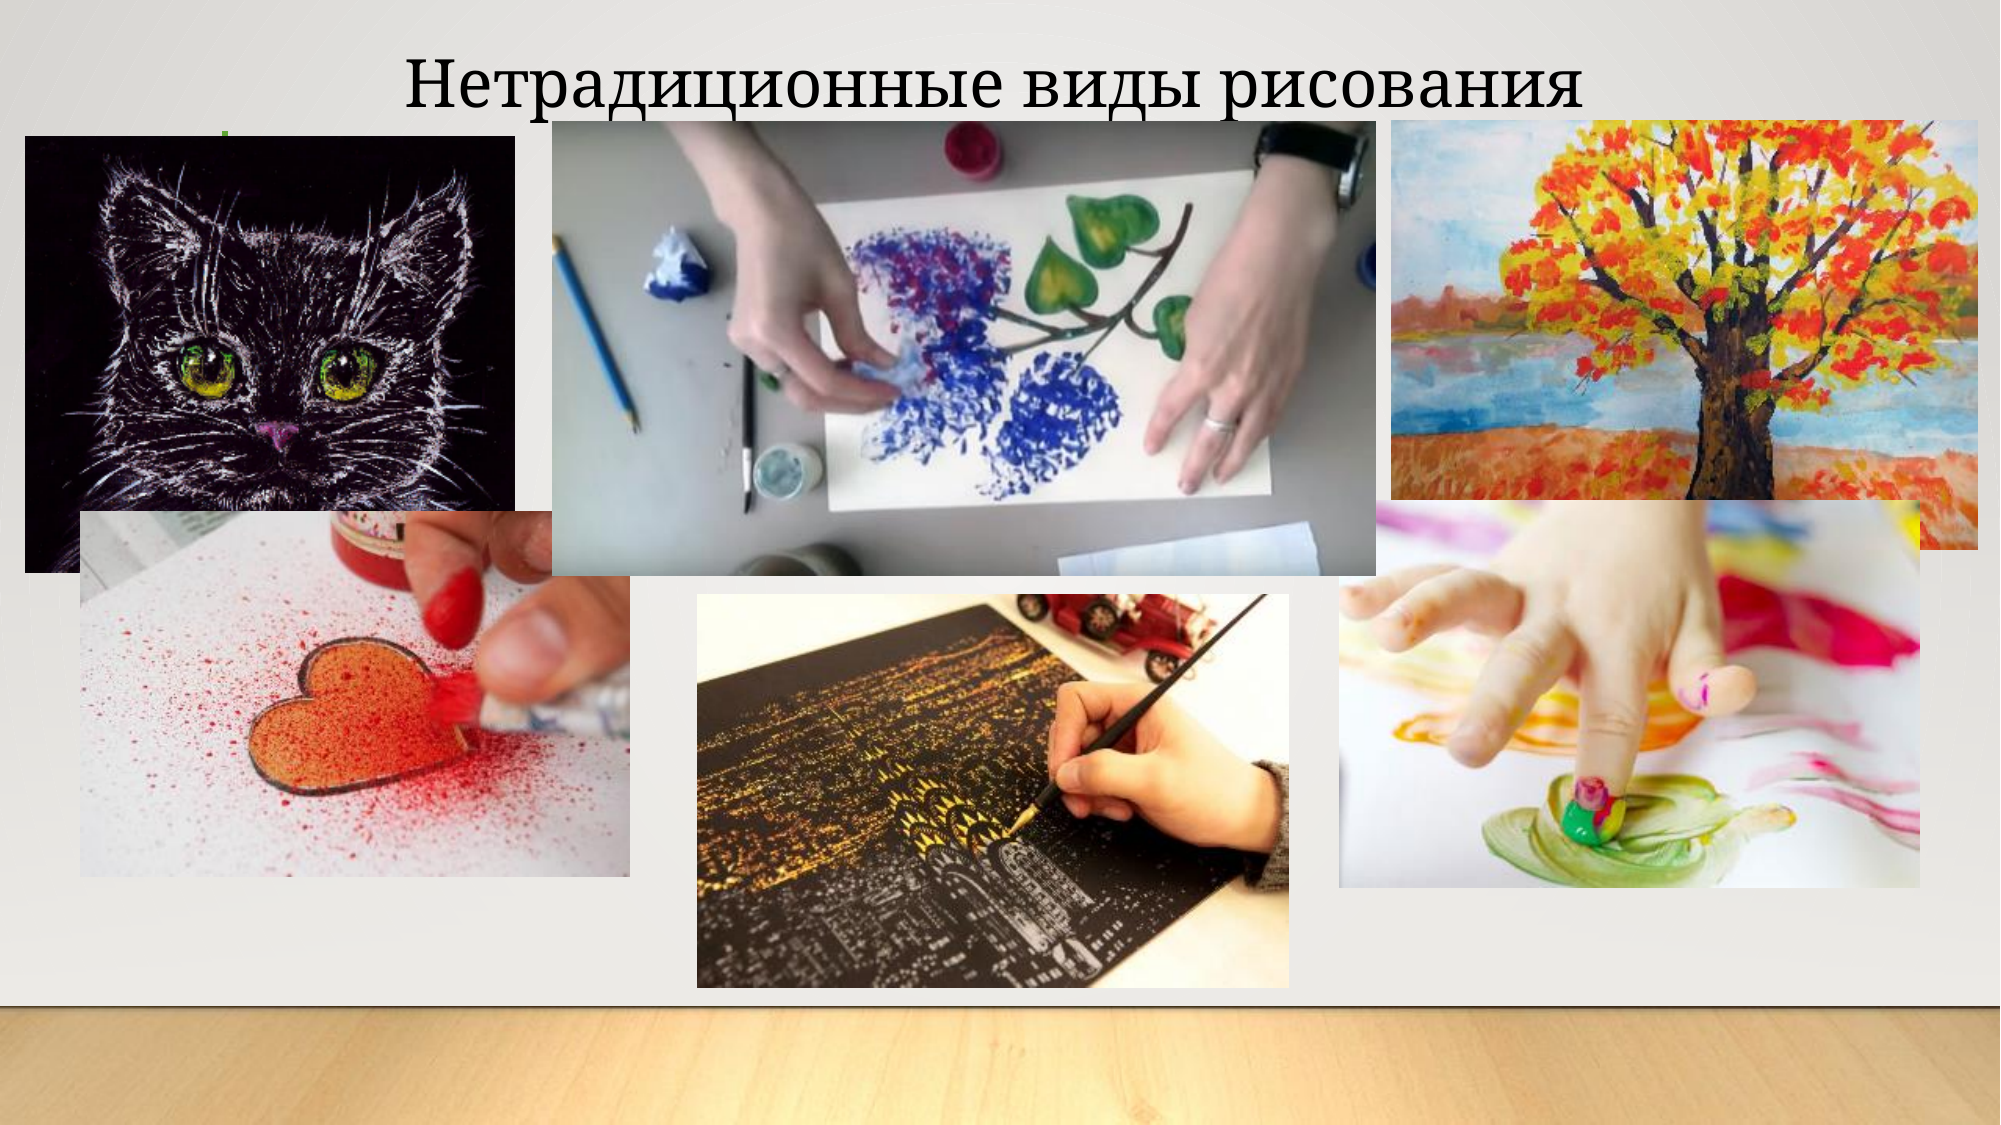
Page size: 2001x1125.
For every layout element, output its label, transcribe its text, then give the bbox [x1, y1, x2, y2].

title Нетрадиционные виды рисования [251, 21, 1733, 130]
picture [25, 120, 1978, 888]
picture [697, 593, 1289, 988]
picture [0, 1006, 2000, 1125]
